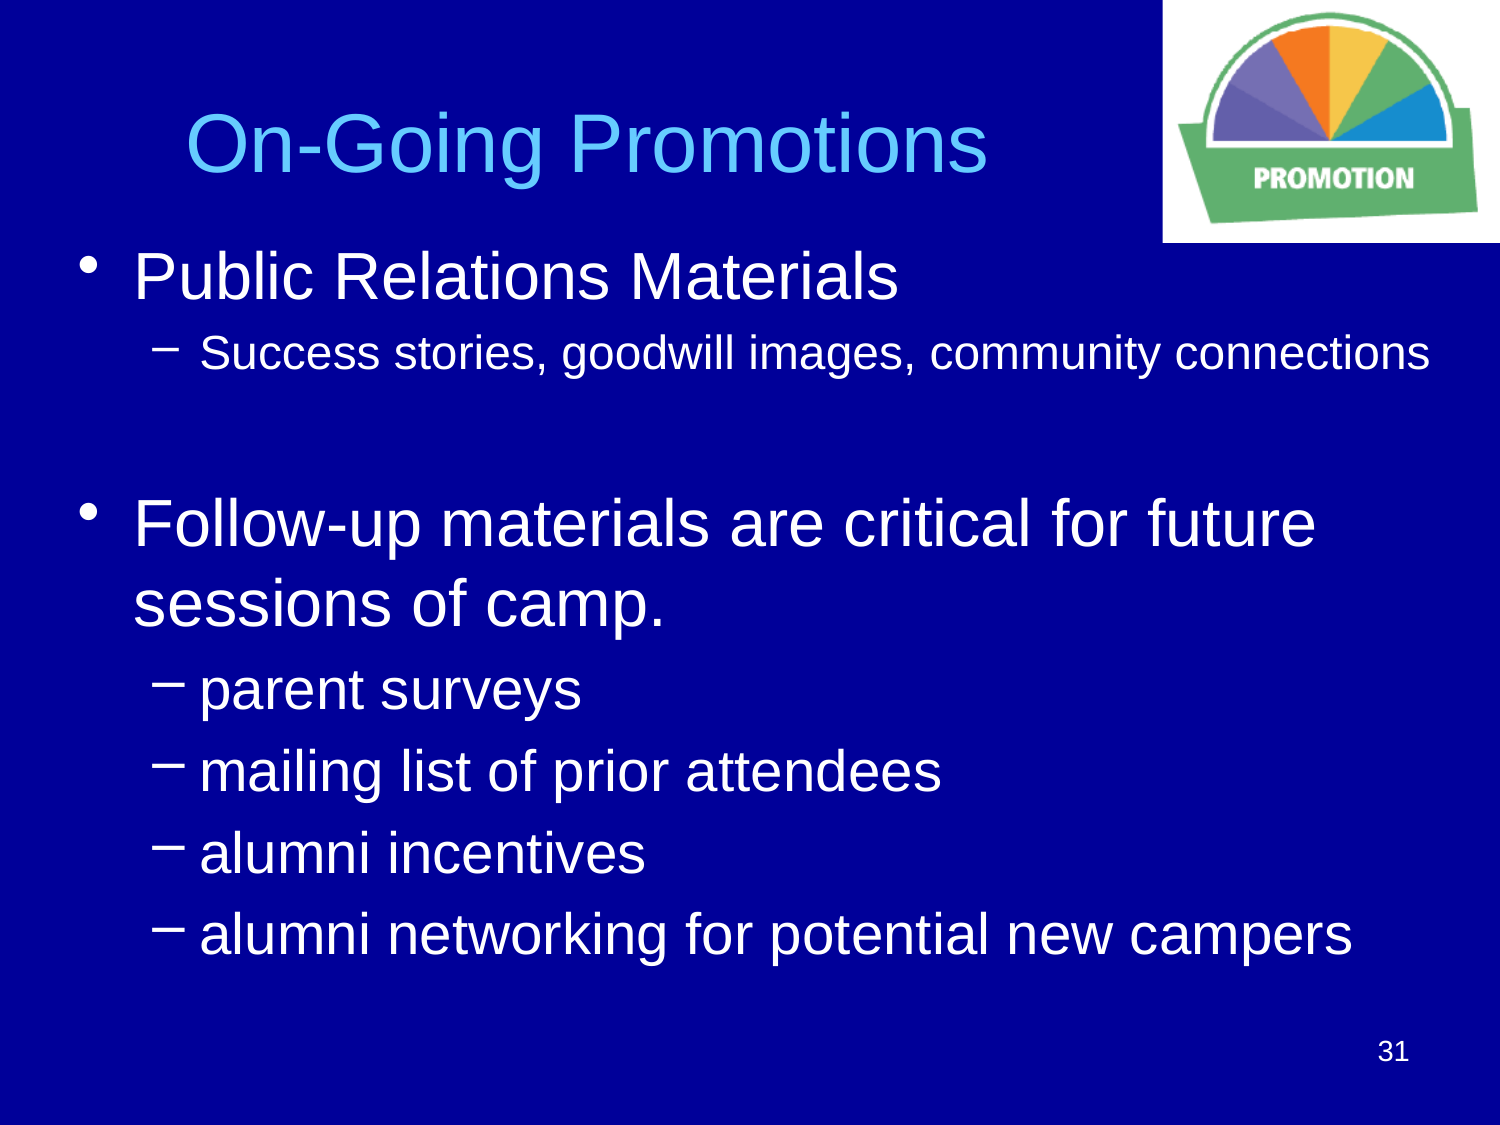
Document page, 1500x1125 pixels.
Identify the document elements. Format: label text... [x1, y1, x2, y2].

slide_number 31 [1074, 1031, 1425, 1103]
picture [1162, 0, 1500, 243]
title On-Going Promotions [74, 44, 1101, 224]
list Public Relations Materials Success stories, goodwill images, community connections Follow-up materials are critical for future sessions of camp. parent surveys mailing list of prior attendees alumni incentives alumni networking for potential new campers [62, 224, 1463, 1031]
